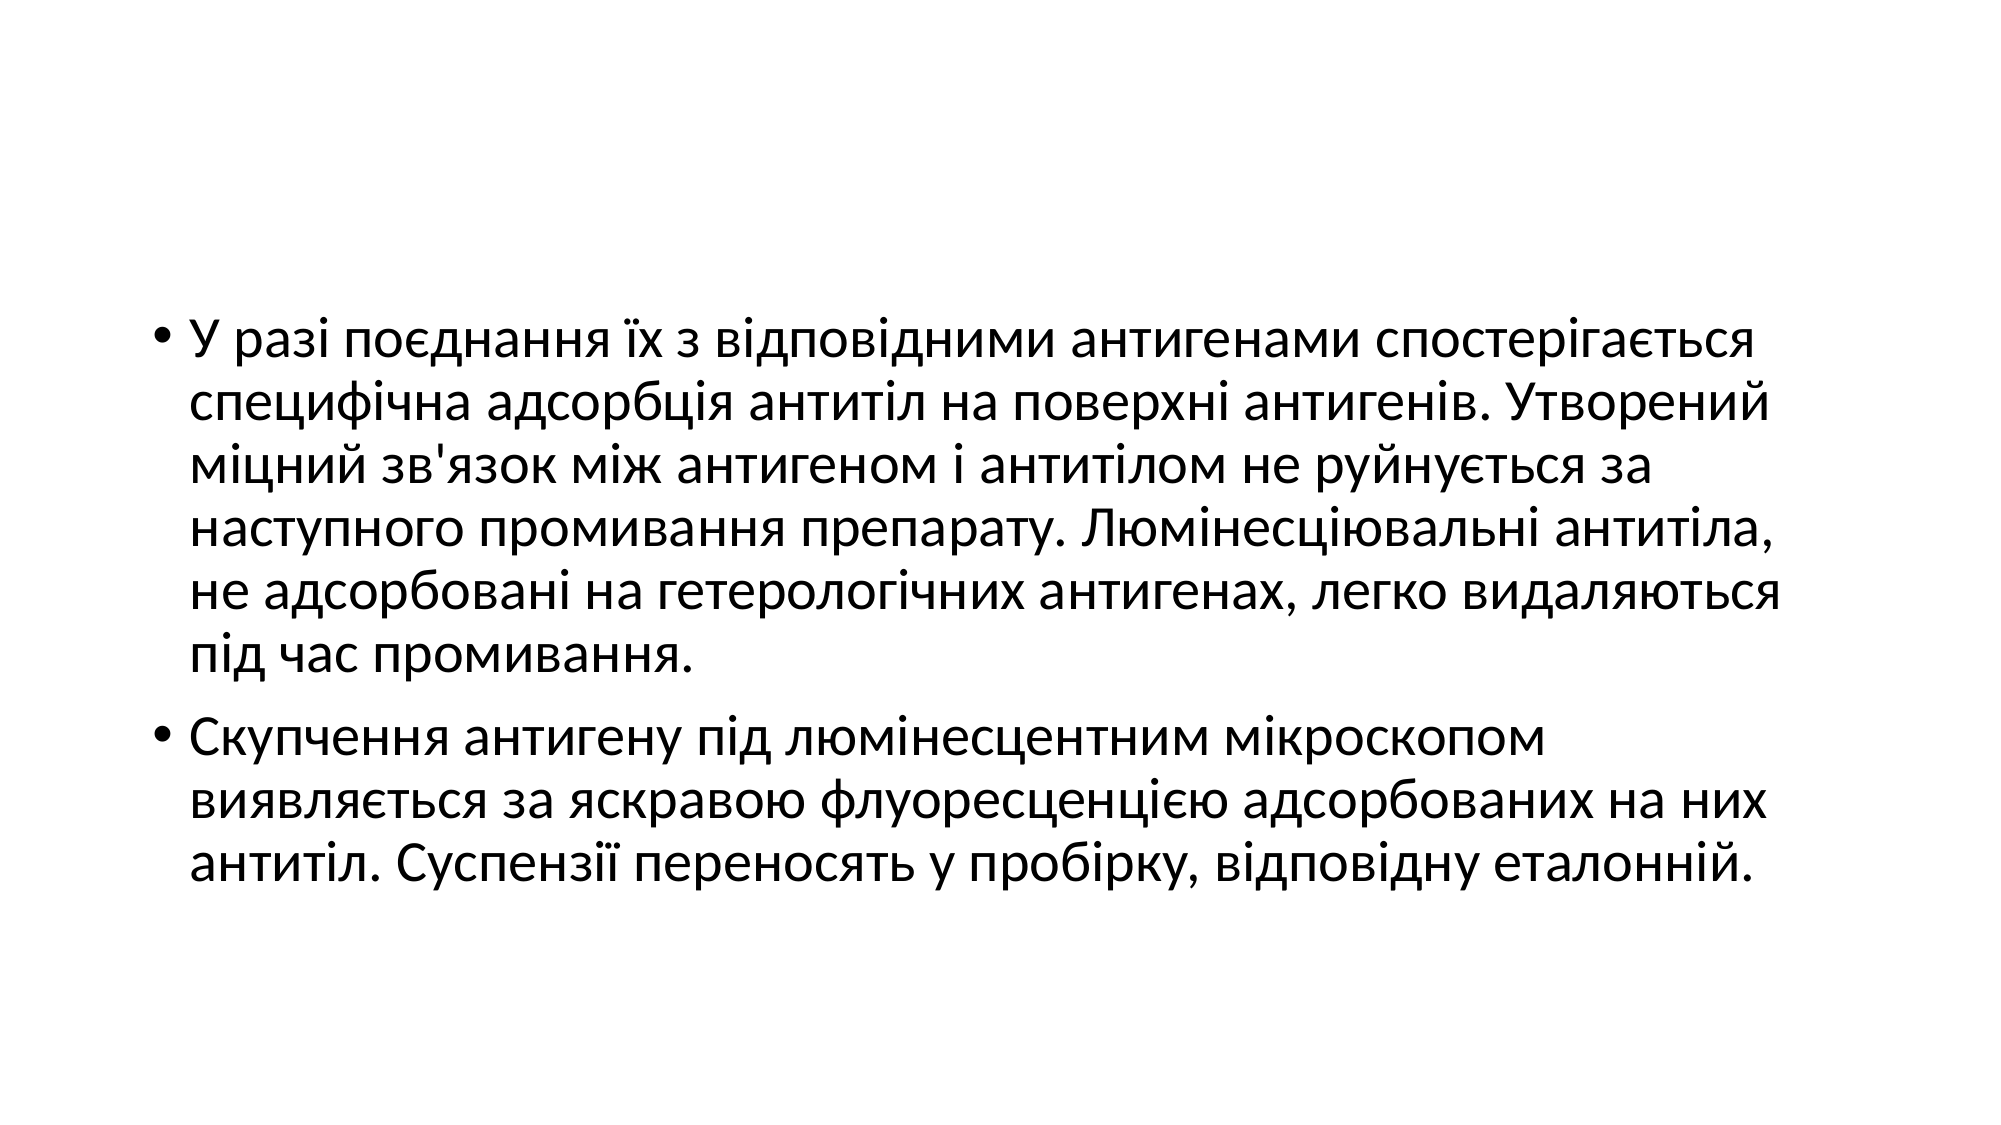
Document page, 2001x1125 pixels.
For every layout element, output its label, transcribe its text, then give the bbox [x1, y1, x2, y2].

list У разі поєднання їх з відповідними антигенами спостерігається специфічна адсорбція антитіл на поверхні антигенів. Утворений міцний зв'язок між антигеном і антитілом не руйнується за наступного промивання препарату. Люмінесціювальні антитіла, не адсорбовані на гетерологічних антигенах, легко видаляються під час промивання. Скупчення антигену під люмінесцентним мікроскопом виявляється за яскравою флуоресценцією адсорбованих на них антитіл. Суспензії переносять у пробірку, відповідну еталонній. [137, 299, 1863, 1014]
